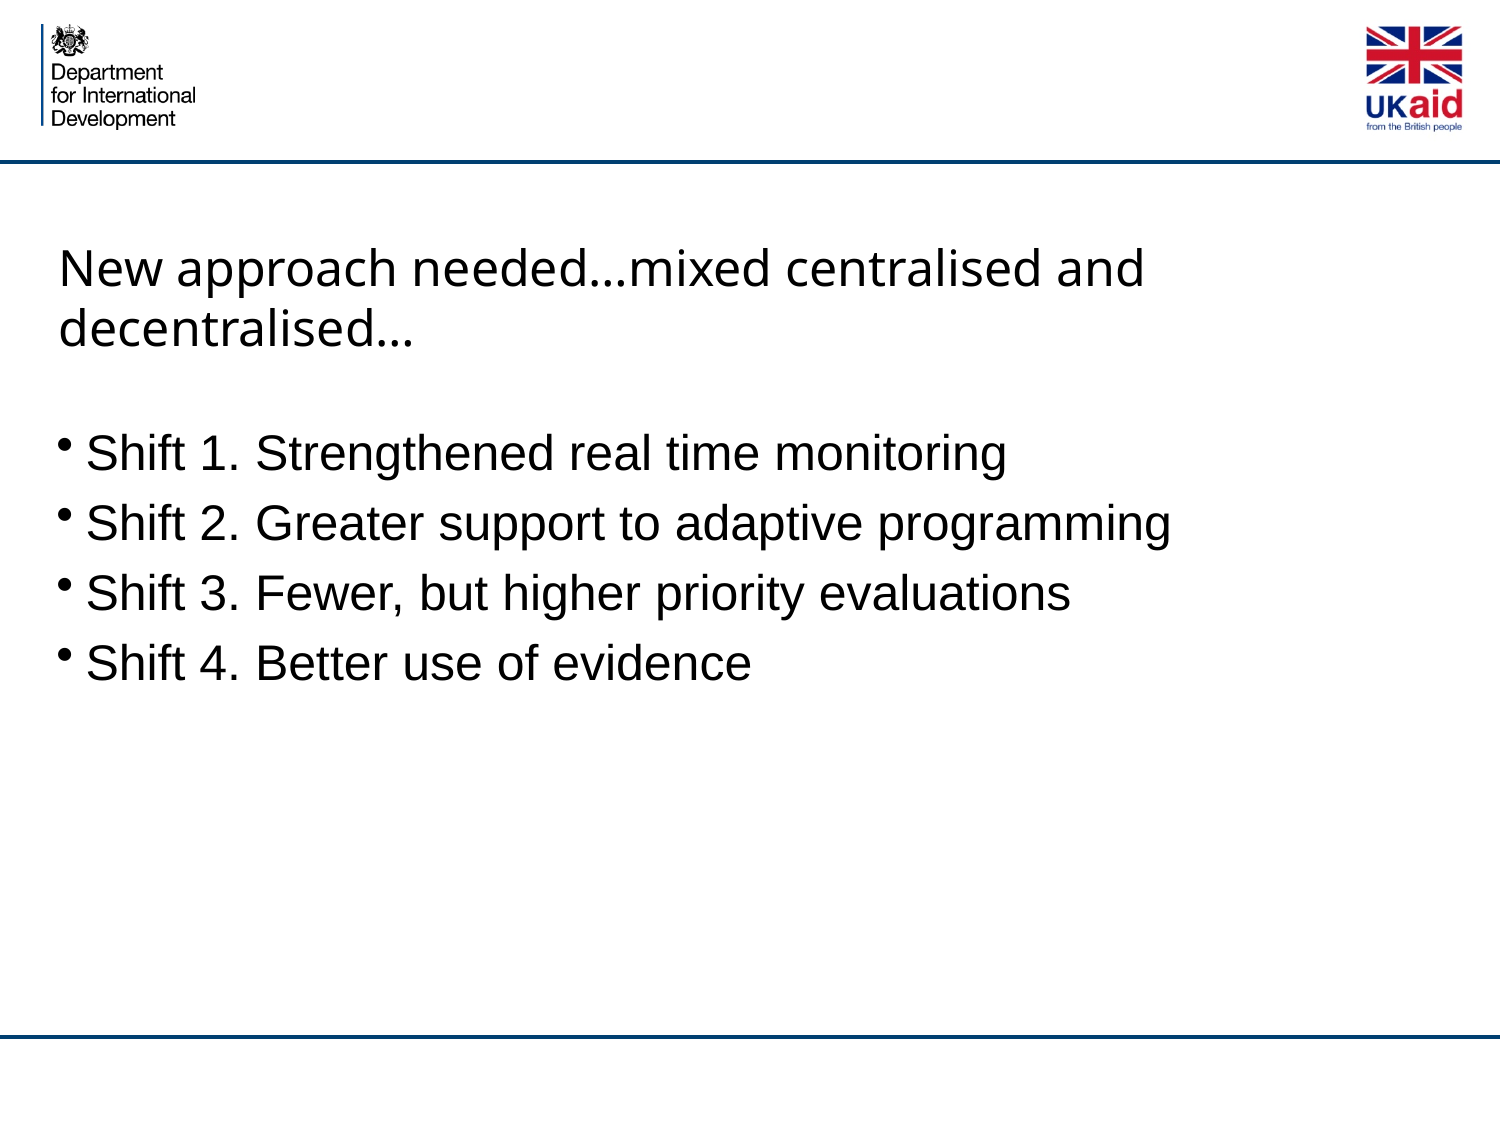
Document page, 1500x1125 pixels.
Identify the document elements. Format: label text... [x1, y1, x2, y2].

title New approach needed…mixed centralised and decentralised… [58, 235, 1447, 320]
picture [0, 0, 1500, 160]
picture [0, 1039, 1500, 1125]
list Shift 1. Strengthened real time monitoring Shift 2. Greater support to adaptive programming Shift 3. Fewer, but higher priority evaluations Shift 4. Better use of evidence [56, 420, 1444, 1030]
picture [0, 164, 1500, 1035]
